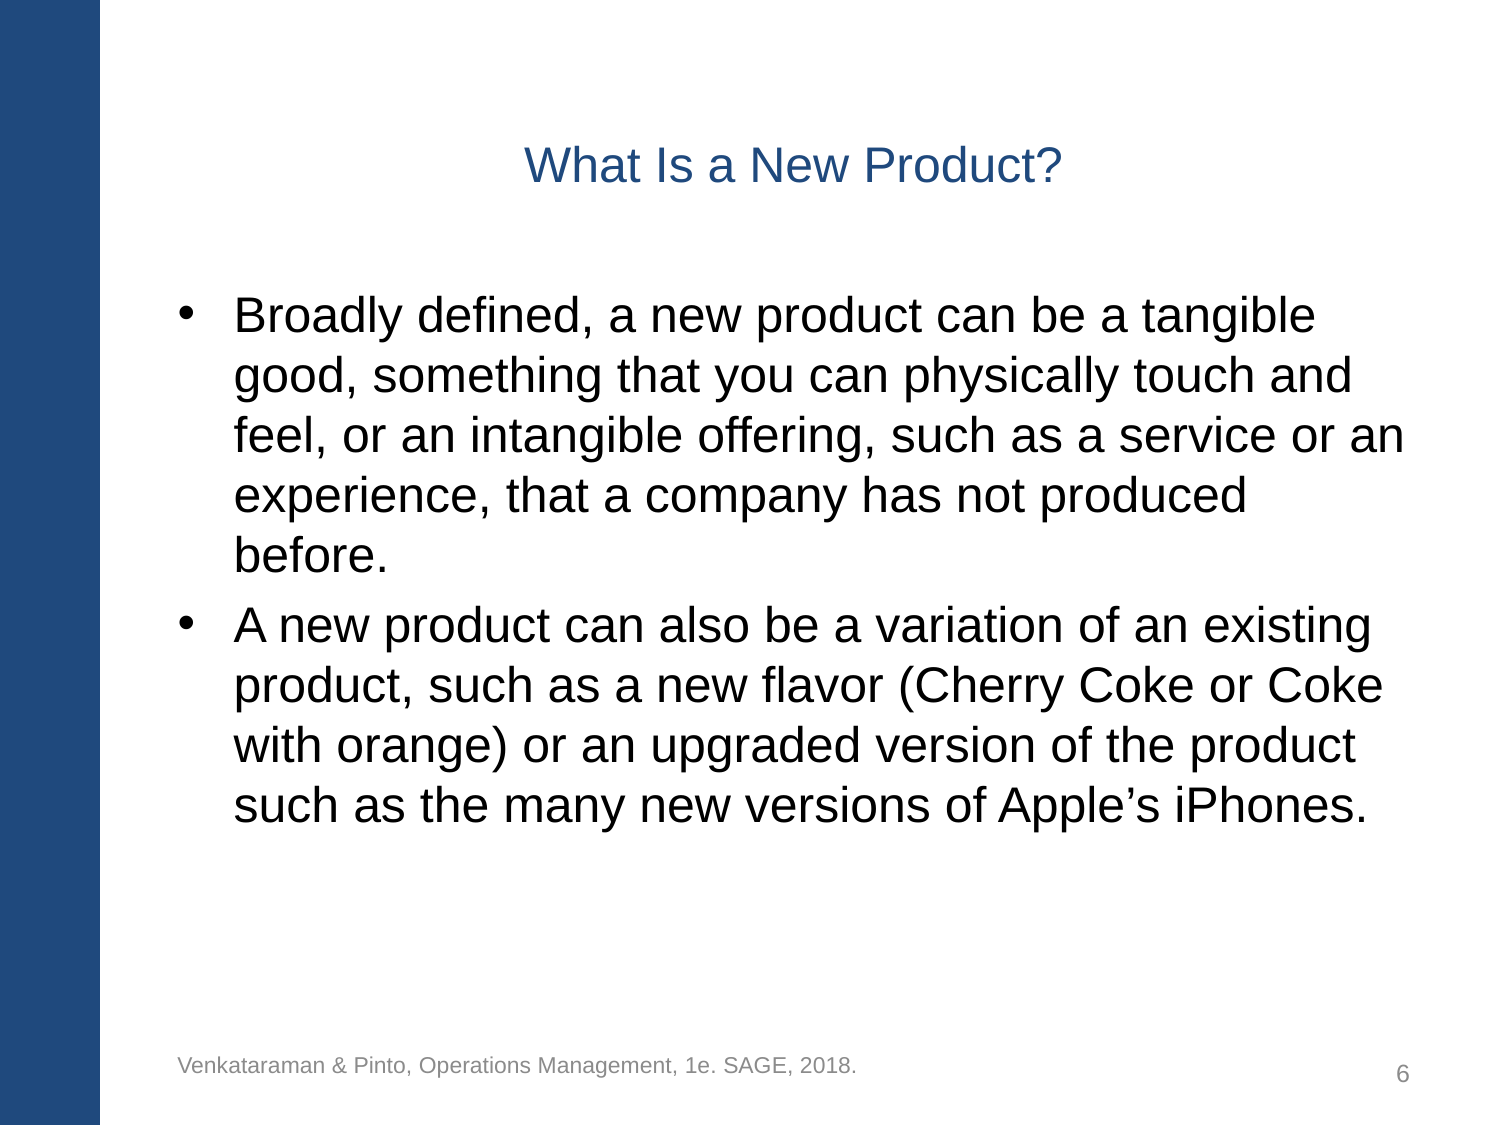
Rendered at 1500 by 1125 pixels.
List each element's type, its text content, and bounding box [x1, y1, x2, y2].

footer Venkataraman & Pinto, Operations Management, 1e. SAGE, 2018. [162, 1042, 1313, 1103]
list Broadly defined, a new product can be a tangible good, something that you can physically touch and feel, or an intangible offering, such as a service or an experience, that a company has not produced before. A new product can also be a variation of an existing product, such as a new flavor (Cherry Coke or Coke with orange) or an upgraded version of the product such as the many new versions of Apple’s iPhones. [162, 275, 1425, 1005]
title What Is a New Product? [162, 50, 1425, 275]
slide_number 6 [1350, 1042, 1425, 1103]
